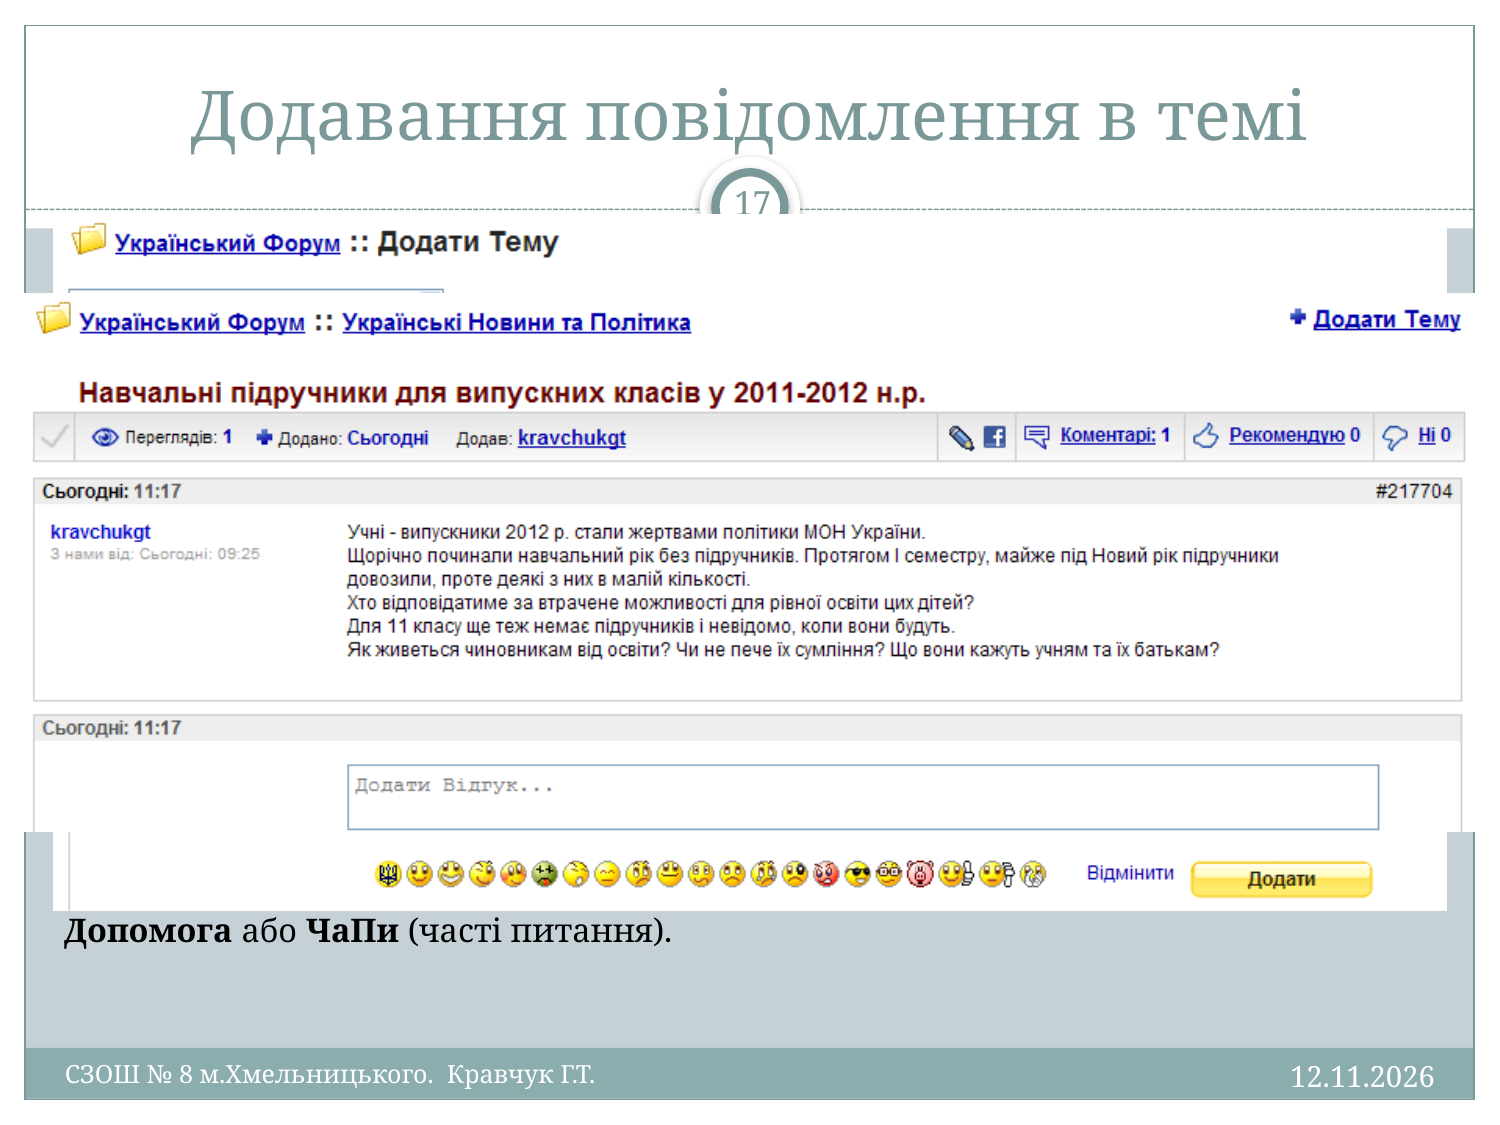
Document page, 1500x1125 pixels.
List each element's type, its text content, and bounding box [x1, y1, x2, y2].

slide_number 17 [715, 168, 791, 211]
title Додавання повідомлення в темі [49, 37, 1450, 162]
footer СЗОШ № 8 м.Хмельницького. Кравчук Г.Т. [50, 1051, 638, 1112]
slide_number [950, 1050, 1450, 1111]
list Для створення нової теми потрібно на сторінці розділу вибрати відповідну кнопку, наприклад Нова тема або New topic (англ. new topic - нова тема), і у вікні, що відкриється, заповнити поля форми. Як правило, при цьому потрібно ввести назву теми та повідомлення для обговорення. На окремих форумах до повідомлення можна додавати слова-мітки для спрощення пошуку повідомлень на форумі та обирати значок теми із запропонованого списку. Завершується створення теми вибором кнопки, наприклад Додати нову тему. Автор теми під час створення нової теми може розробити бланк для проведення опитування учасників форуму. Для цього потрібно вибрати кнопку, наприклад Створити нове опитування або New poll (англ. neu poll - нове опитування), увести запитання, на яке передбачається отримати відповідь, указати кількість можливих відповідей і ввести можливі варіанти цих відповідей. Для з'ясування особливостей функціонування форуму можна звертатися до довідкової системи, виклик якої здійснюється вибором гіперпосилання Допомога або ЧаПи (часті питання). [49, 919, 1445, 1001]
picture [24, 213, 1476, 912]
